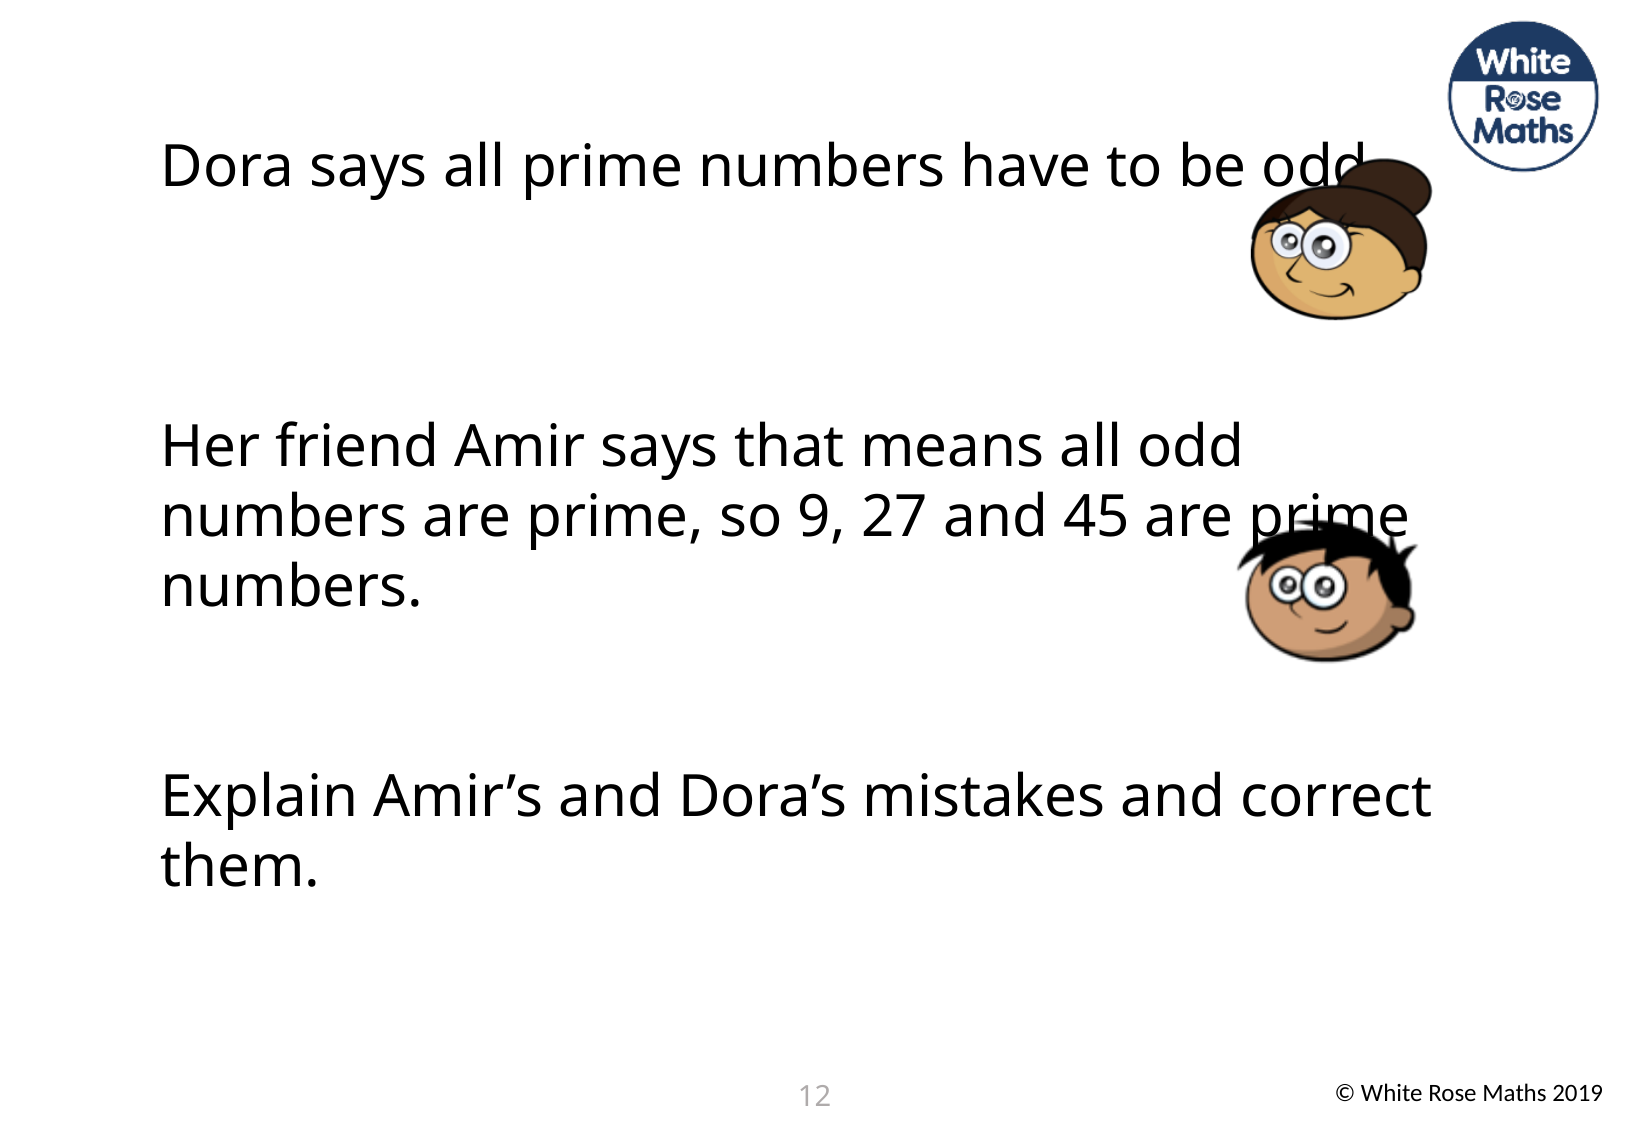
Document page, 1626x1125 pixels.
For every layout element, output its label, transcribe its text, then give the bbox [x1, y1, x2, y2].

picture [1216, 17, 1602, 411]
picture [1216, 503, 1456, 680]
text_box Dora says all prime numbers have to be odd. Her friend Amir says that means all odd numbers are prime, so 9, 27 and 45 are prime numbers. Explain Amir’s and Dora’s mistakes and correct them. [145, 120, 1468, 906]
slide_number 12 [776, 1069, 854, 1125]
